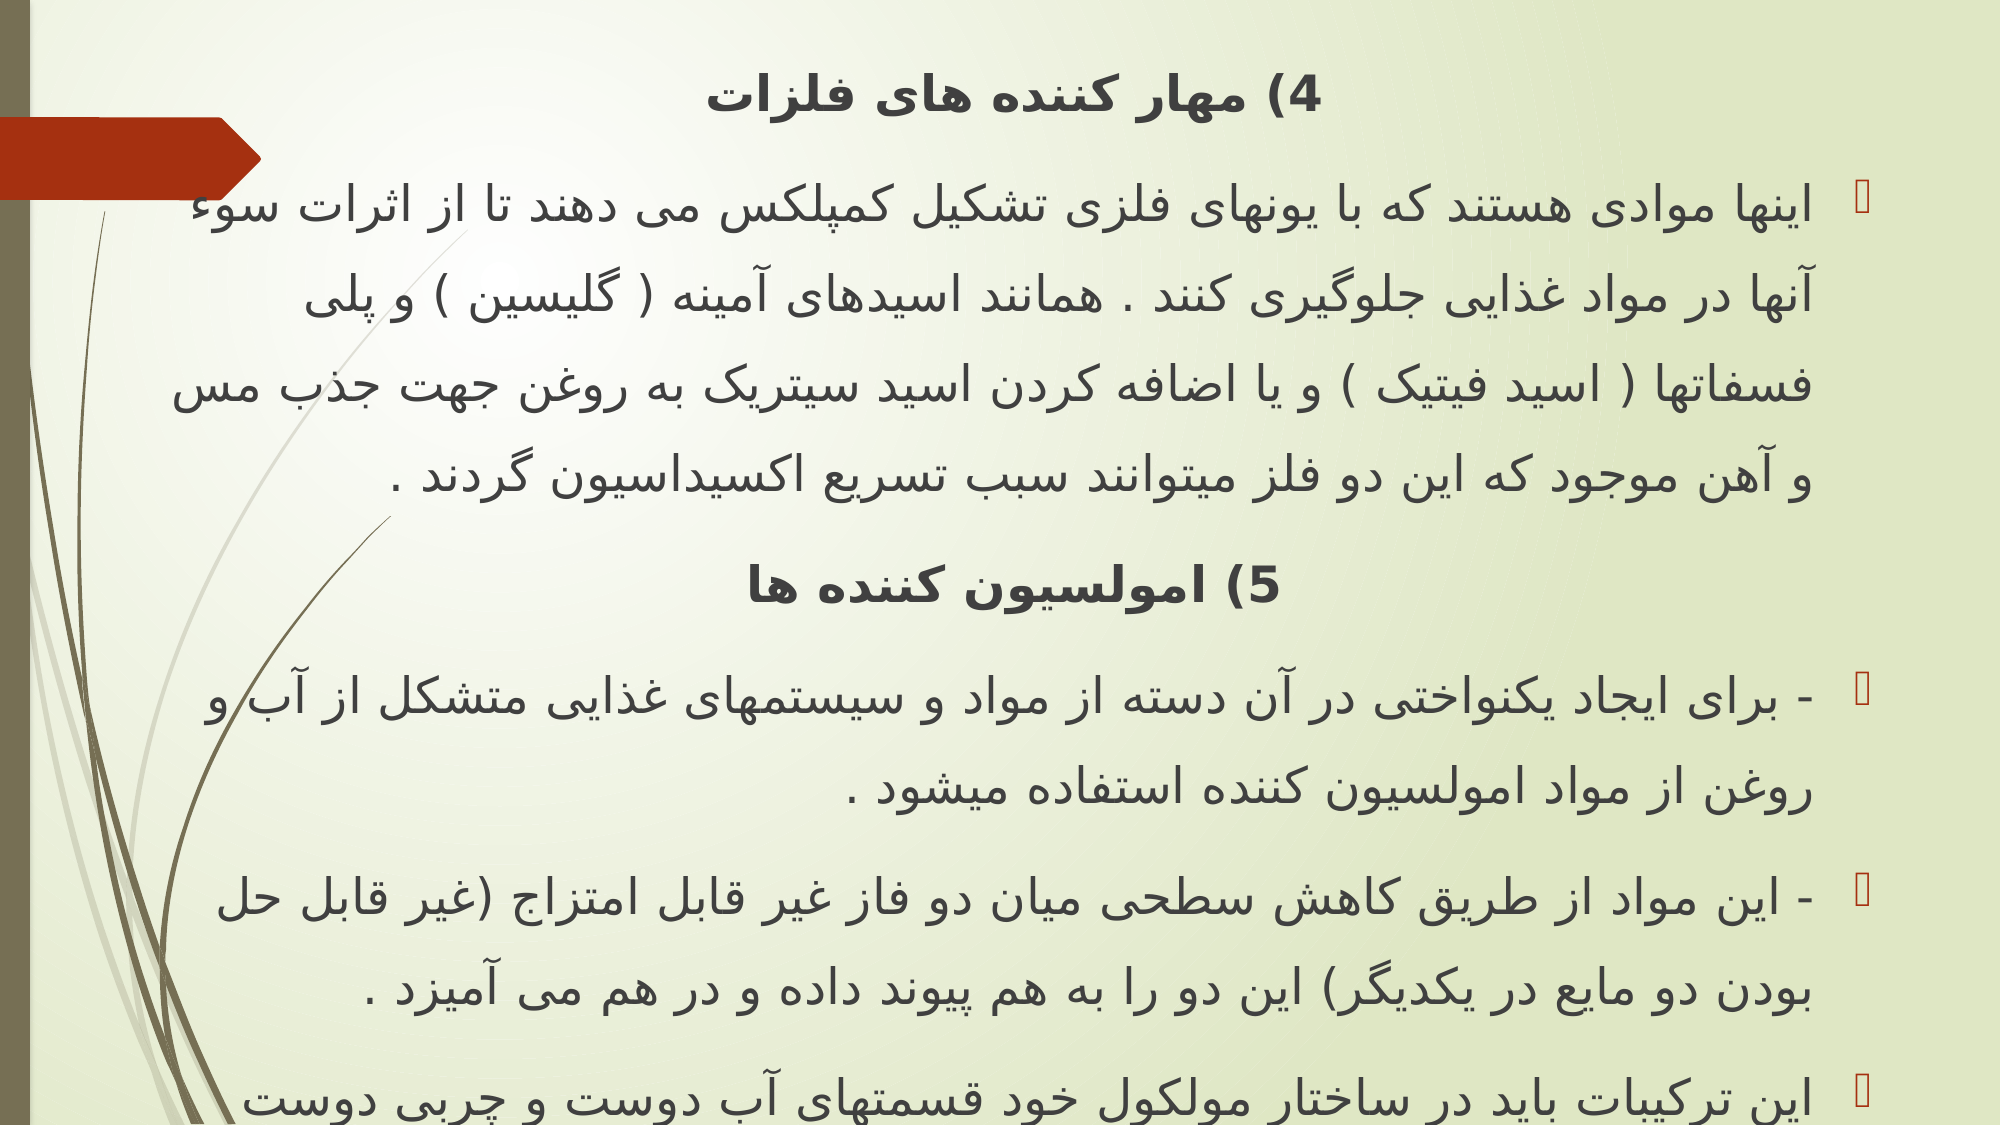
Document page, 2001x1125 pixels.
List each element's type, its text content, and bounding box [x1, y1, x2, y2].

list 4) مهار کننده های فلزات اینها موادی هستند که با یونهای فلزی تشکیل کمپلکس می دهند تا از اثرات سوء آنها در مواد غذایی جلوگیری کنند . همانند اسیدهای آمینه ( گلیسین ) و پلی فسفاتها ( اسید فیتیک ) و یا اضافه کردن اسید سیتریک به روغن جهت جذب مس و آهن موجود که این دو فلز میتوانند سبب تسریع اکسیداسیون گردند . 5) امولسیون کننده ها - برای ایجاد یکنواختی در آن دسته از مواد و سیستمهای غذایی متشکل از آب و روغن از مواد امولسیون کننده استفاده میشود . - این مواد از طریق کاهش سطحی میان دو فاز غیر قابل امتزاج (غیر قابل حل بودن دو مایع در یکدیگر) این دو را به هم پیوند داده و در هم می آمیزد . این ترکیبات باید در ساختار مولکول خود قسمتهای آب دوست و چربی دوست داشته باشند تا بتوانند با هر دوفاز ارتباط ایجاد نمایند . [124, 23, 1888, 1098]
